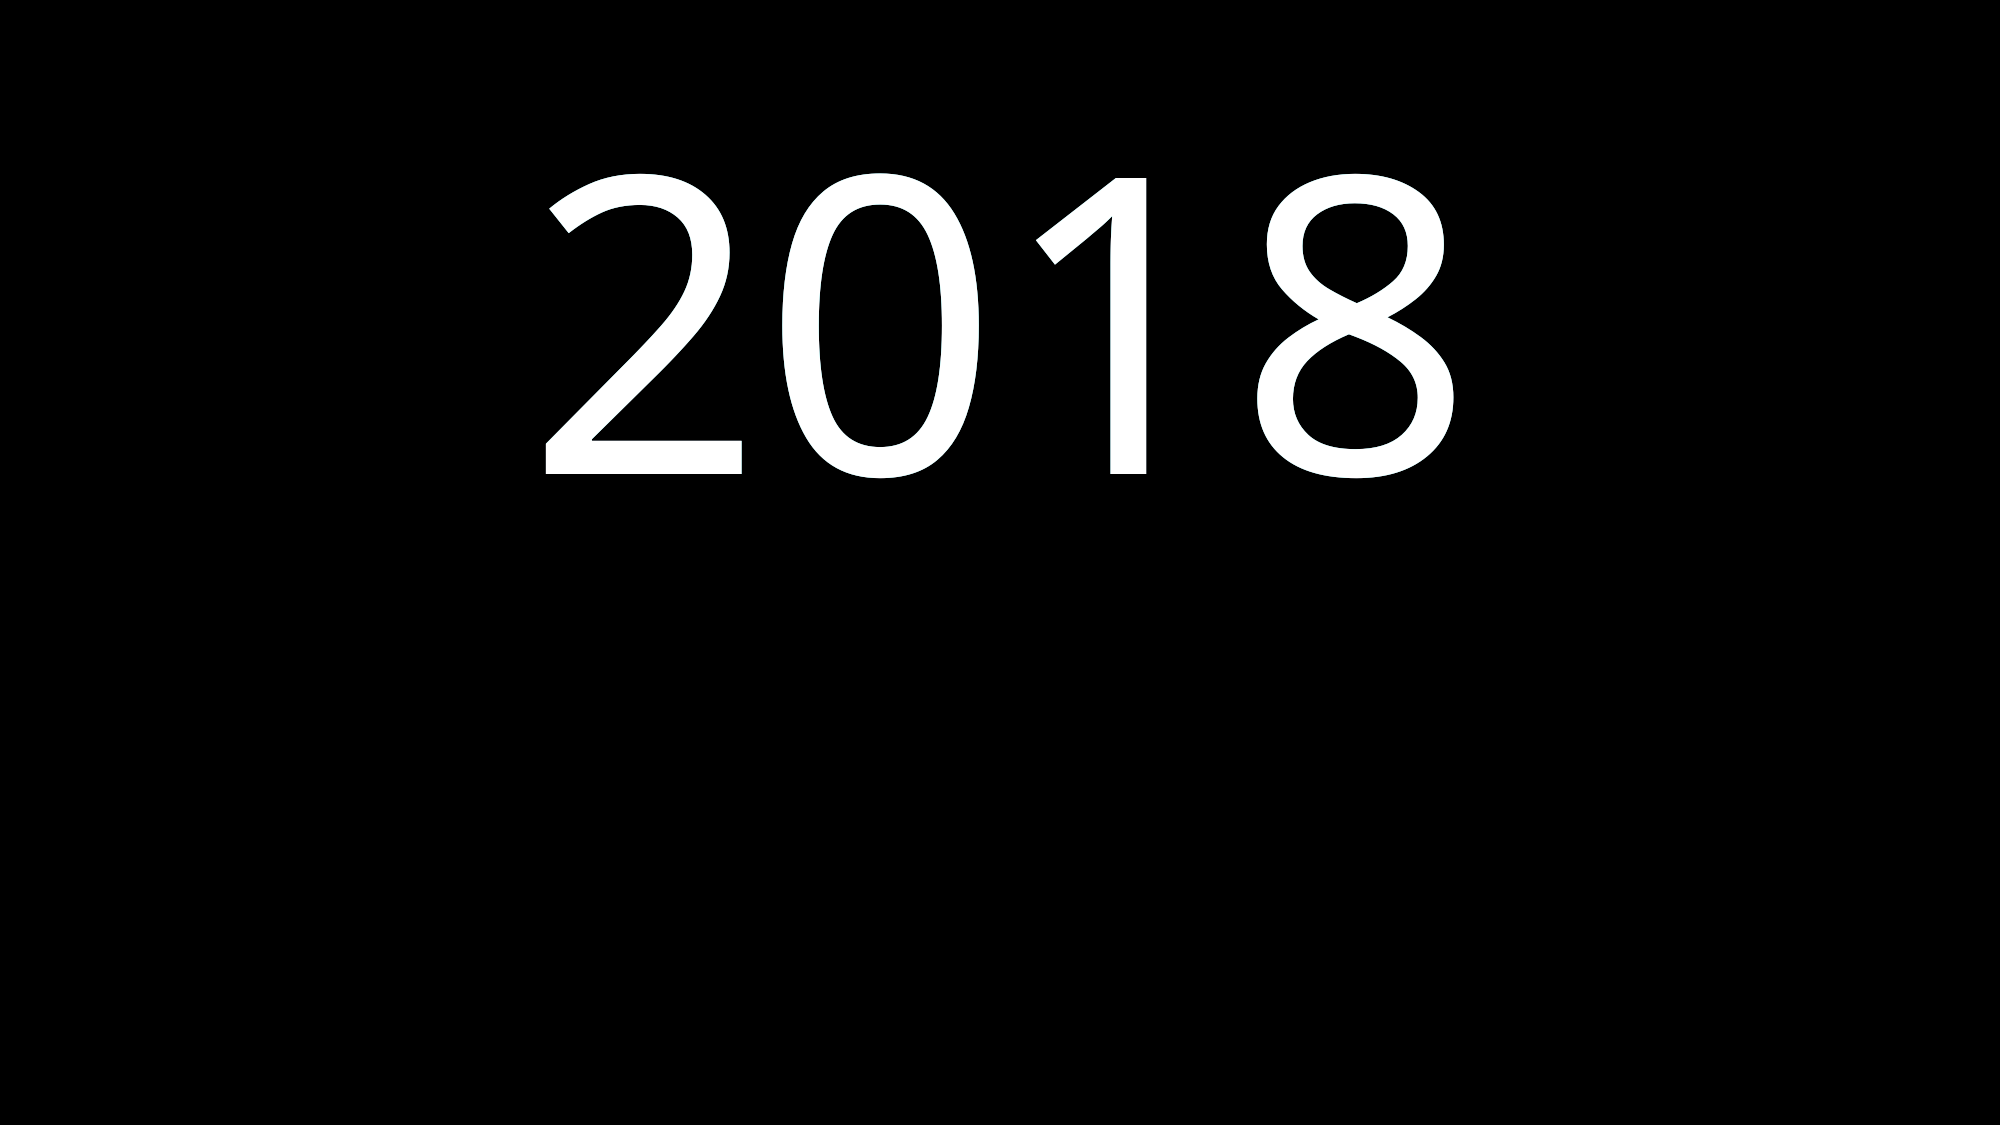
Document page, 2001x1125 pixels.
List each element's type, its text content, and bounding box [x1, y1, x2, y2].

text_box 2018 [443, 52, 1557, 1063]
